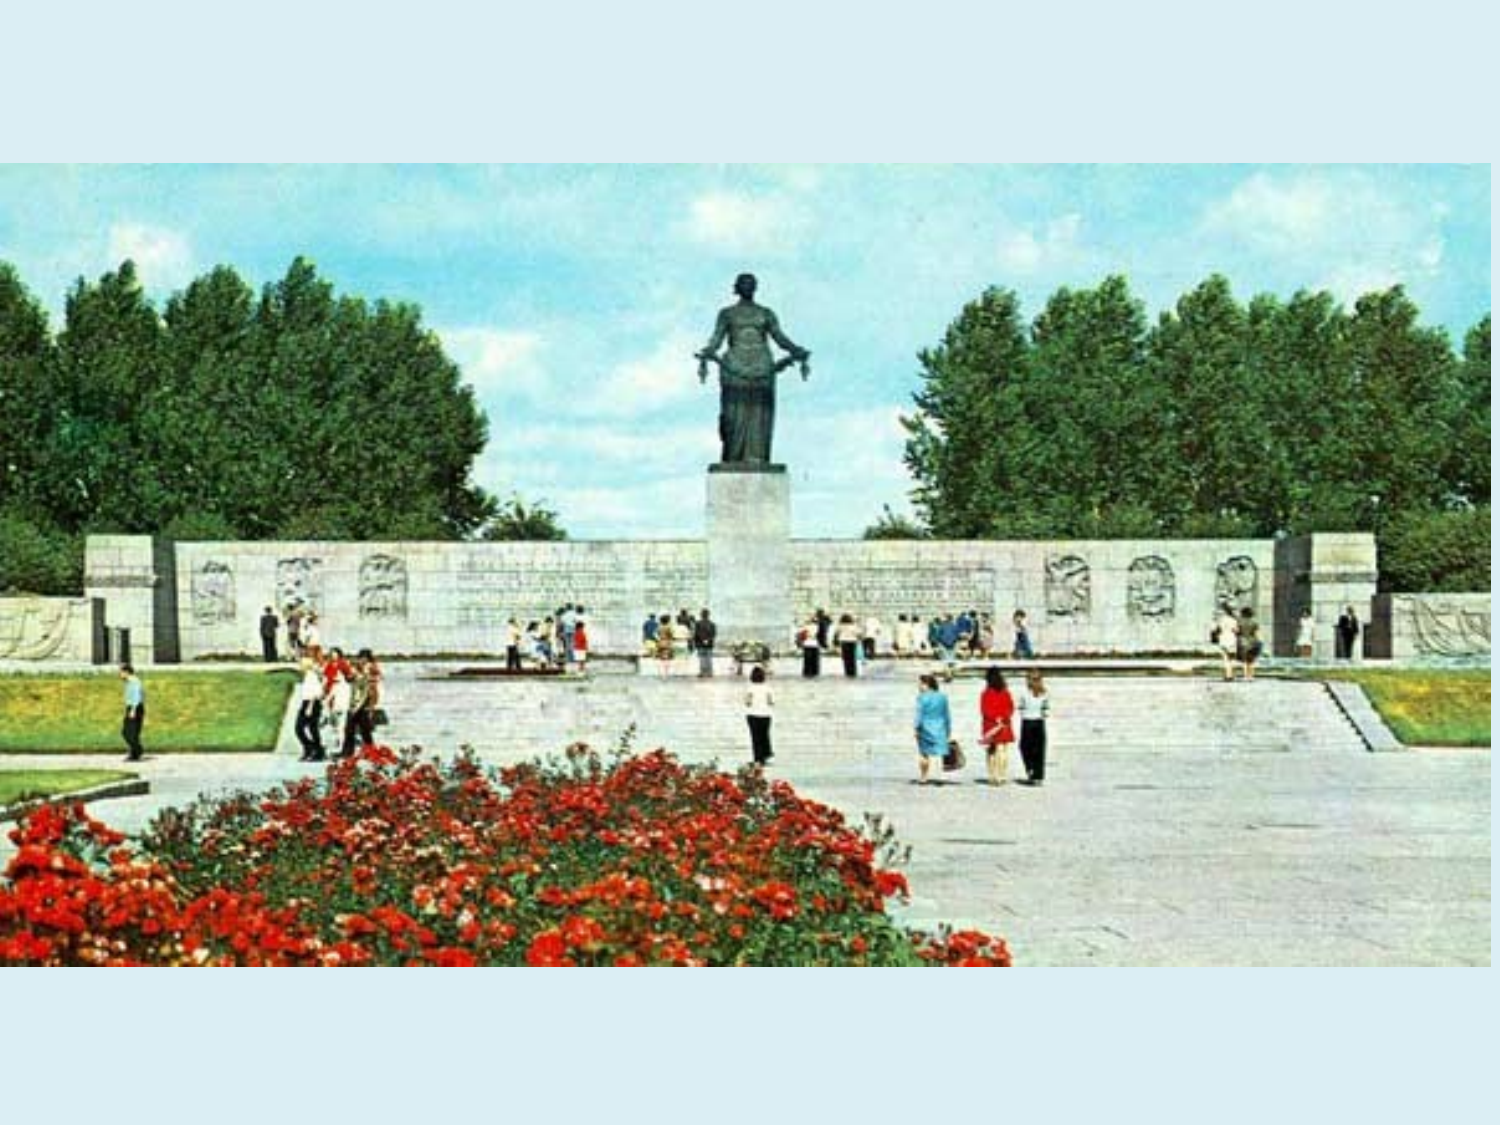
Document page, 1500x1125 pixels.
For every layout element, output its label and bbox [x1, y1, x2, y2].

picture [0, 163, 1491, 967]
